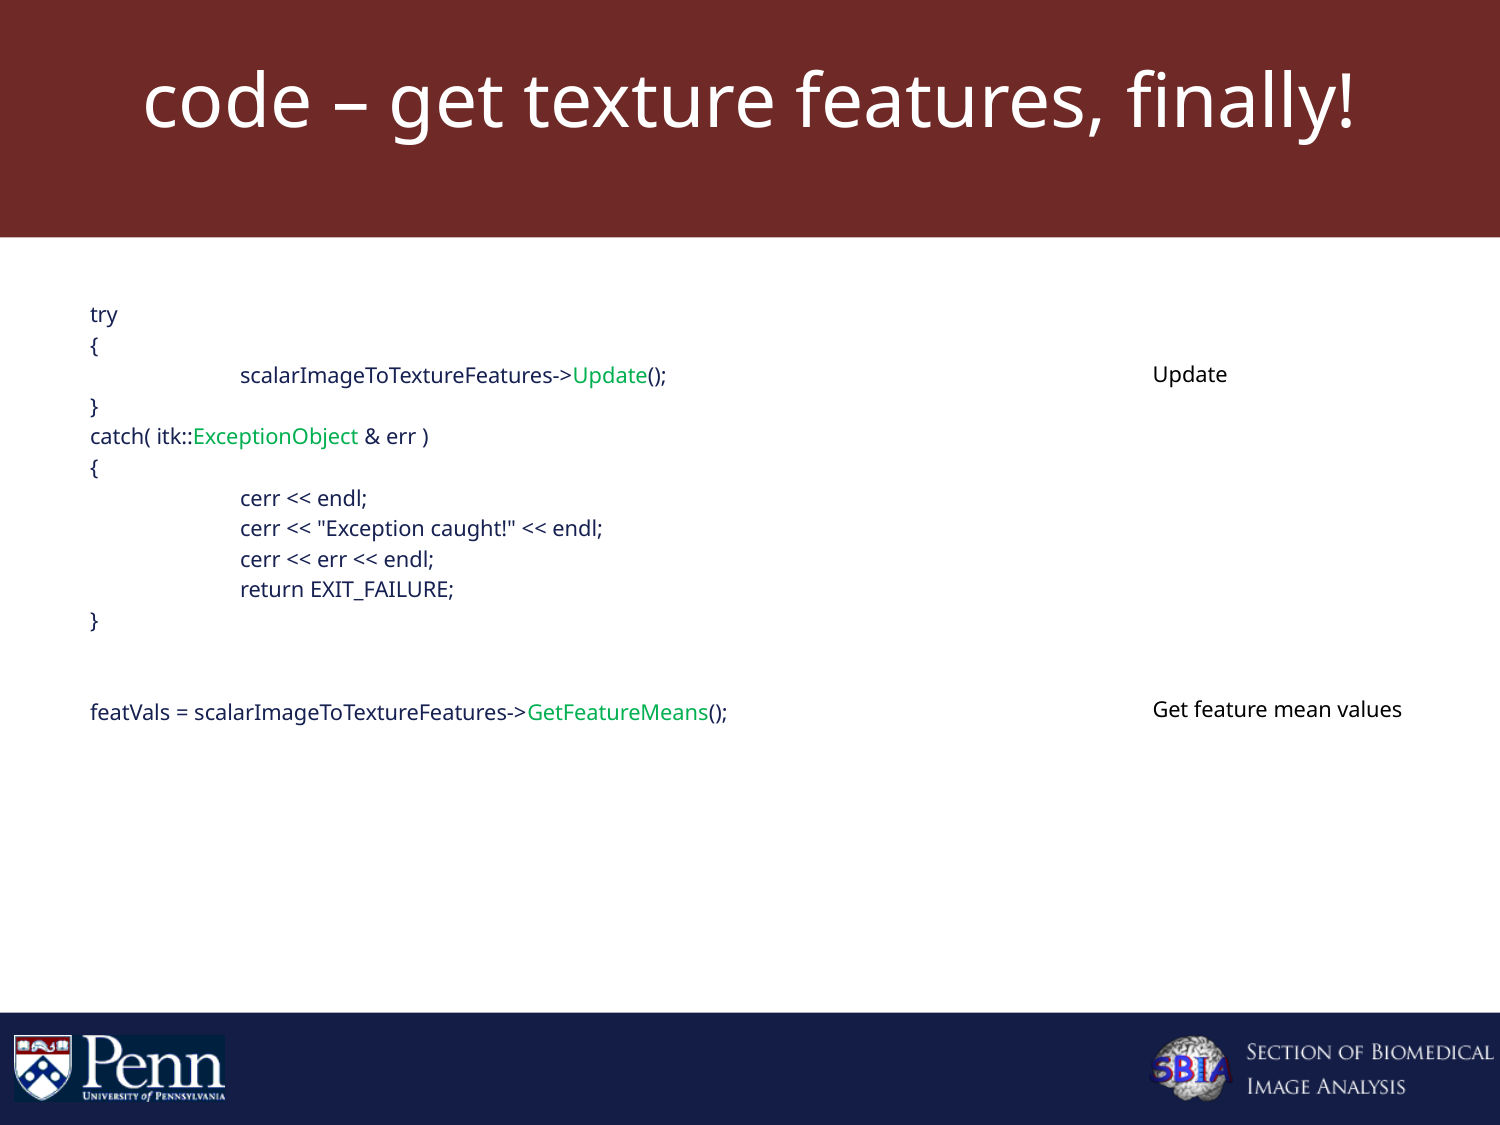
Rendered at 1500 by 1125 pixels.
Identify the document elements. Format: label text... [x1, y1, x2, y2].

title code – get texture features, finally! [75, 45, 1425, 238]
list try { scalarImageToTextureFeatures->Update(); } catch( itk::ExceptionObject & err ) { cerr << endl; cerr << "Exception caught!" << endl; cerr << err << endl; return EXIT_FAILURE; } featVals = scalarImageToTextureFeatures->GetFeatureMeans(); [75, 262, 1100, 1013]
picture [14, 1035, 225, 1102]
picture [1149, 1034, 1494, 1103]
list Update Get feature mean values [1137, 262, 1425, 1013]
